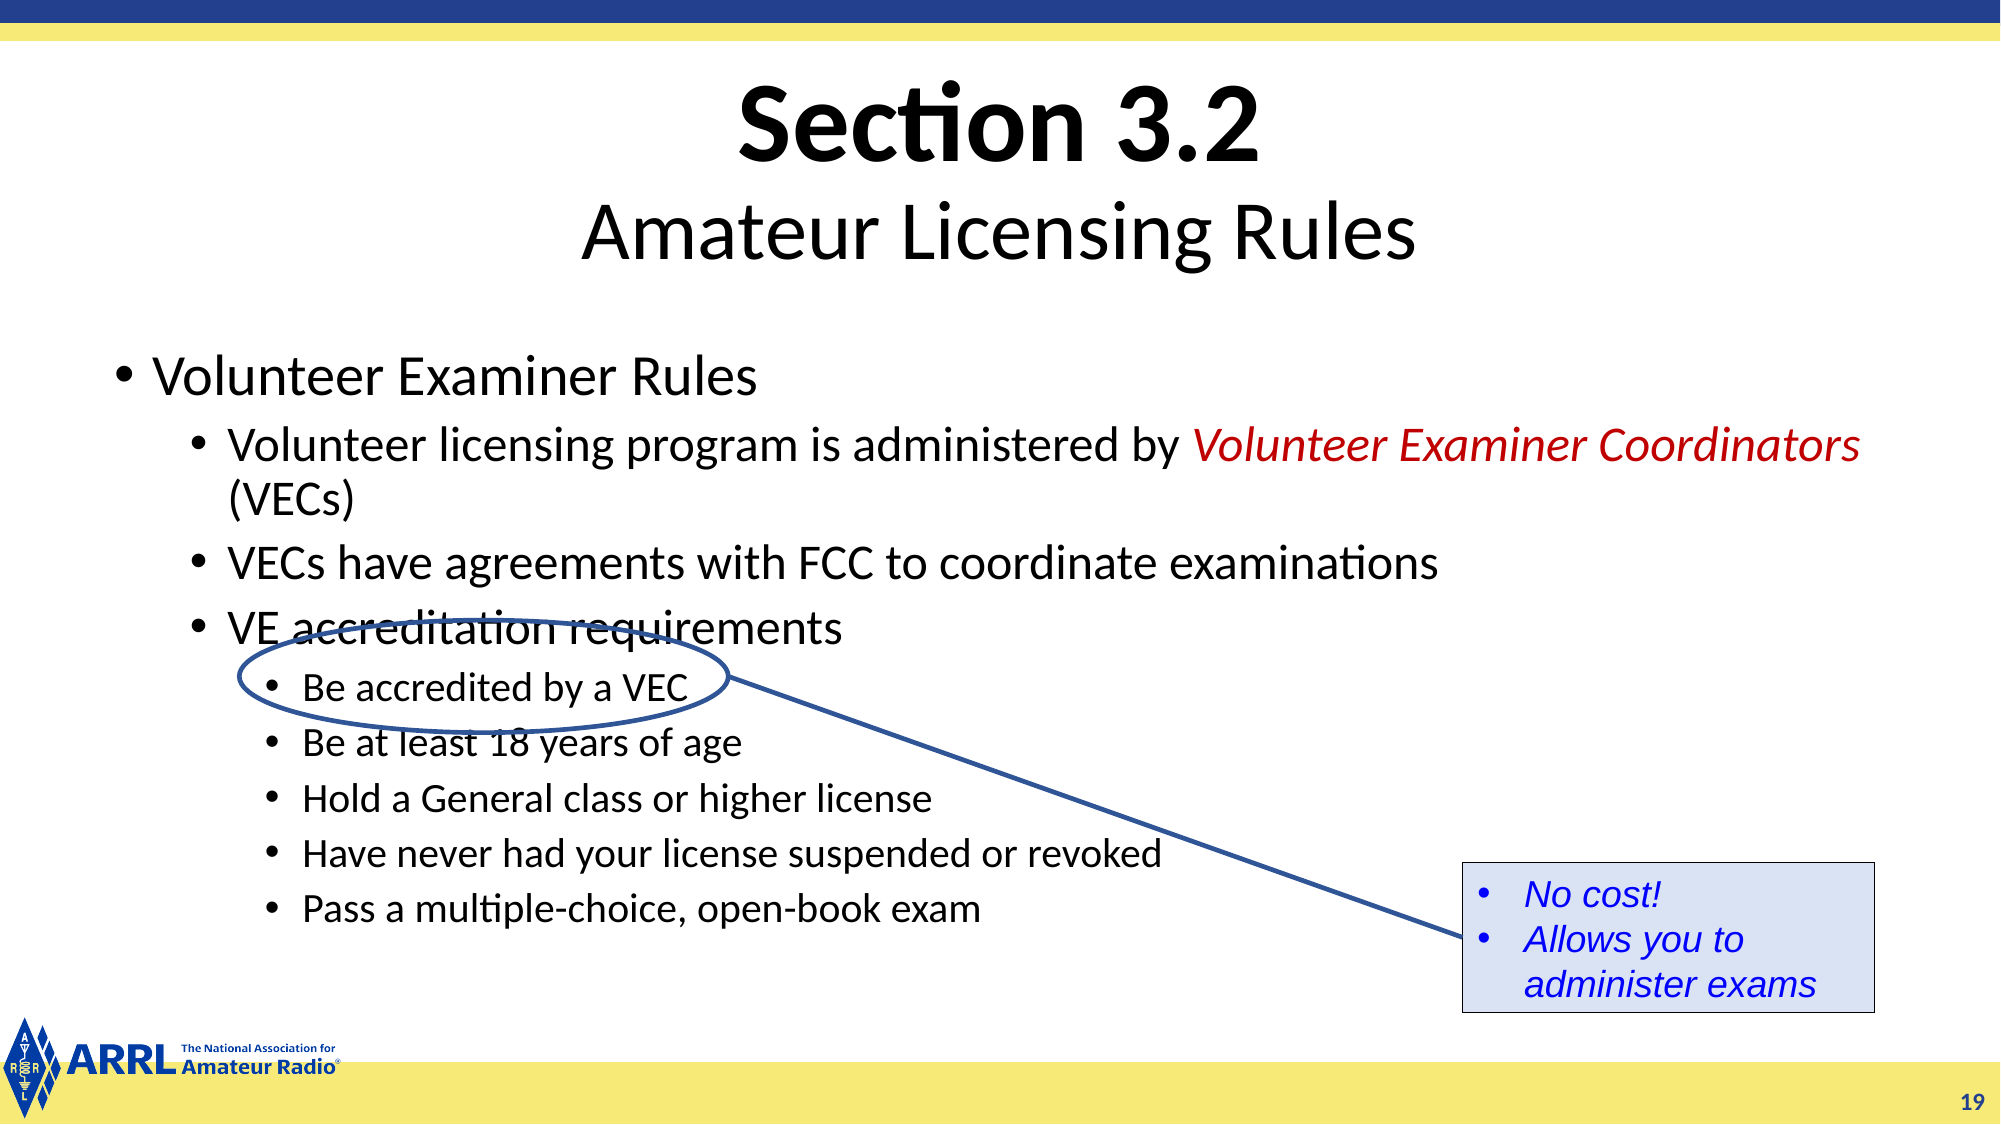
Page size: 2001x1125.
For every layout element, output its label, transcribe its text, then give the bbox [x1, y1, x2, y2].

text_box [239, 620, 1875, 1014]
title Section 3.2 Amateur Licensing Rules [99, 54, 1900, 287]
list Volunteer Examiner Rules Volunteer licensing program is administered by Volunteer Examiner Coordinators (VECs) VECs have agreements with FCC to coordinate examinations VE accreditation requirements Be accredited by a VEC Be at least 18 years of age Hold a General class or higher license Have never had your license suspended or revoked Pass a multiple-choice, open-book exam [99, 337, 1900, 1075]
picture [1, 1015, 342, 1121]
